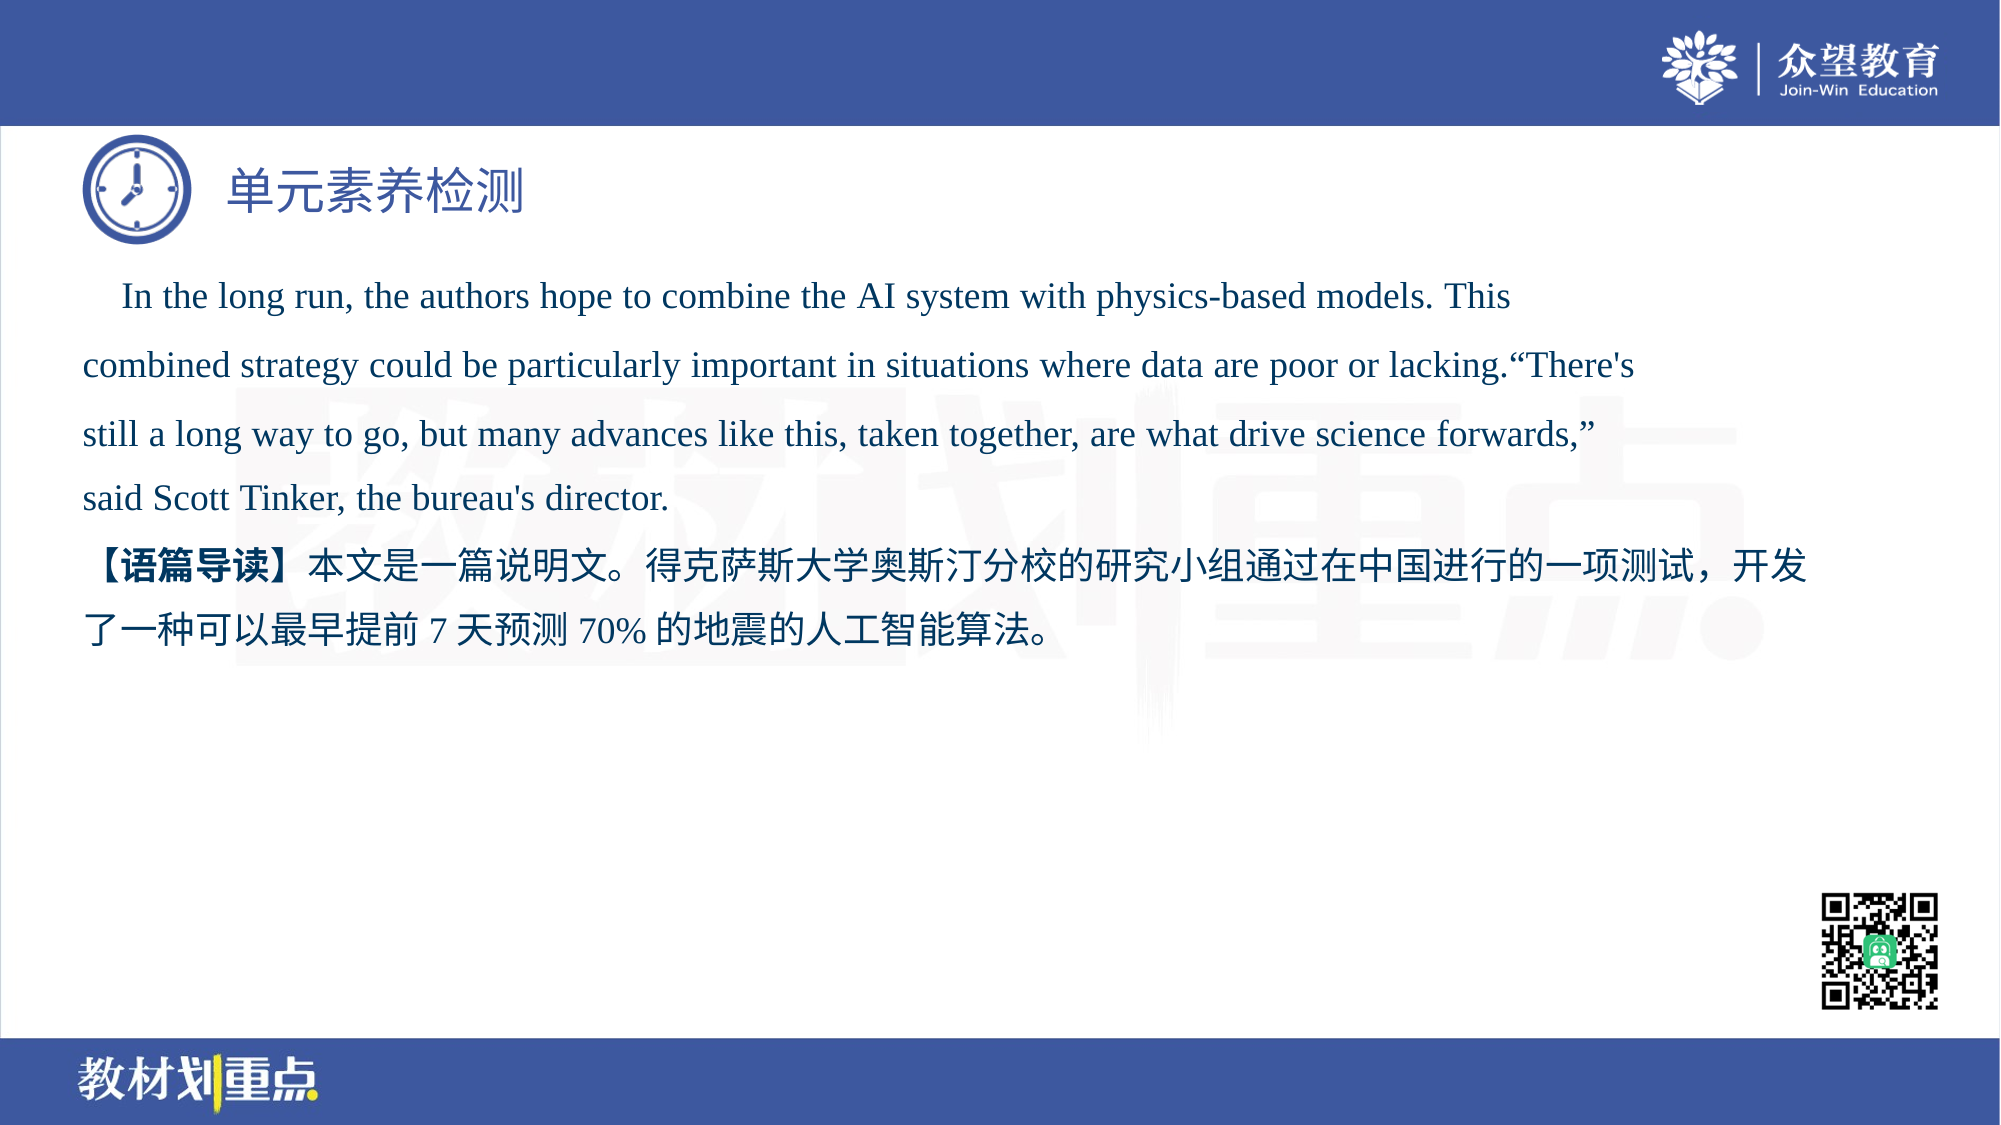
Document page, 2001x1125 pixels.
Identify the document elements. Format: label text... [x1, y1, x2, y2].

text_box 【语篇导读】本文是一篇说明文。得克萨斯大学奥斯汀分校的研究小组通过在中国进行的一项测试，开发 了一种可以最早提前7天预测70%的地震的人工智能算法。 [82, 518, 1817, 645]
picture [0, 0, 2000, 1125]
text_box In the long run, the authors hope to combine the AI system with physics-based models. This combined strategy could be particularly important in situations where data are poor or lacking.“There's still a long way to go, but many advances like this, taken together, are what drive science forwards,” said Scott Tinker, the bureau's director. [82, 247, 1817, 512]
